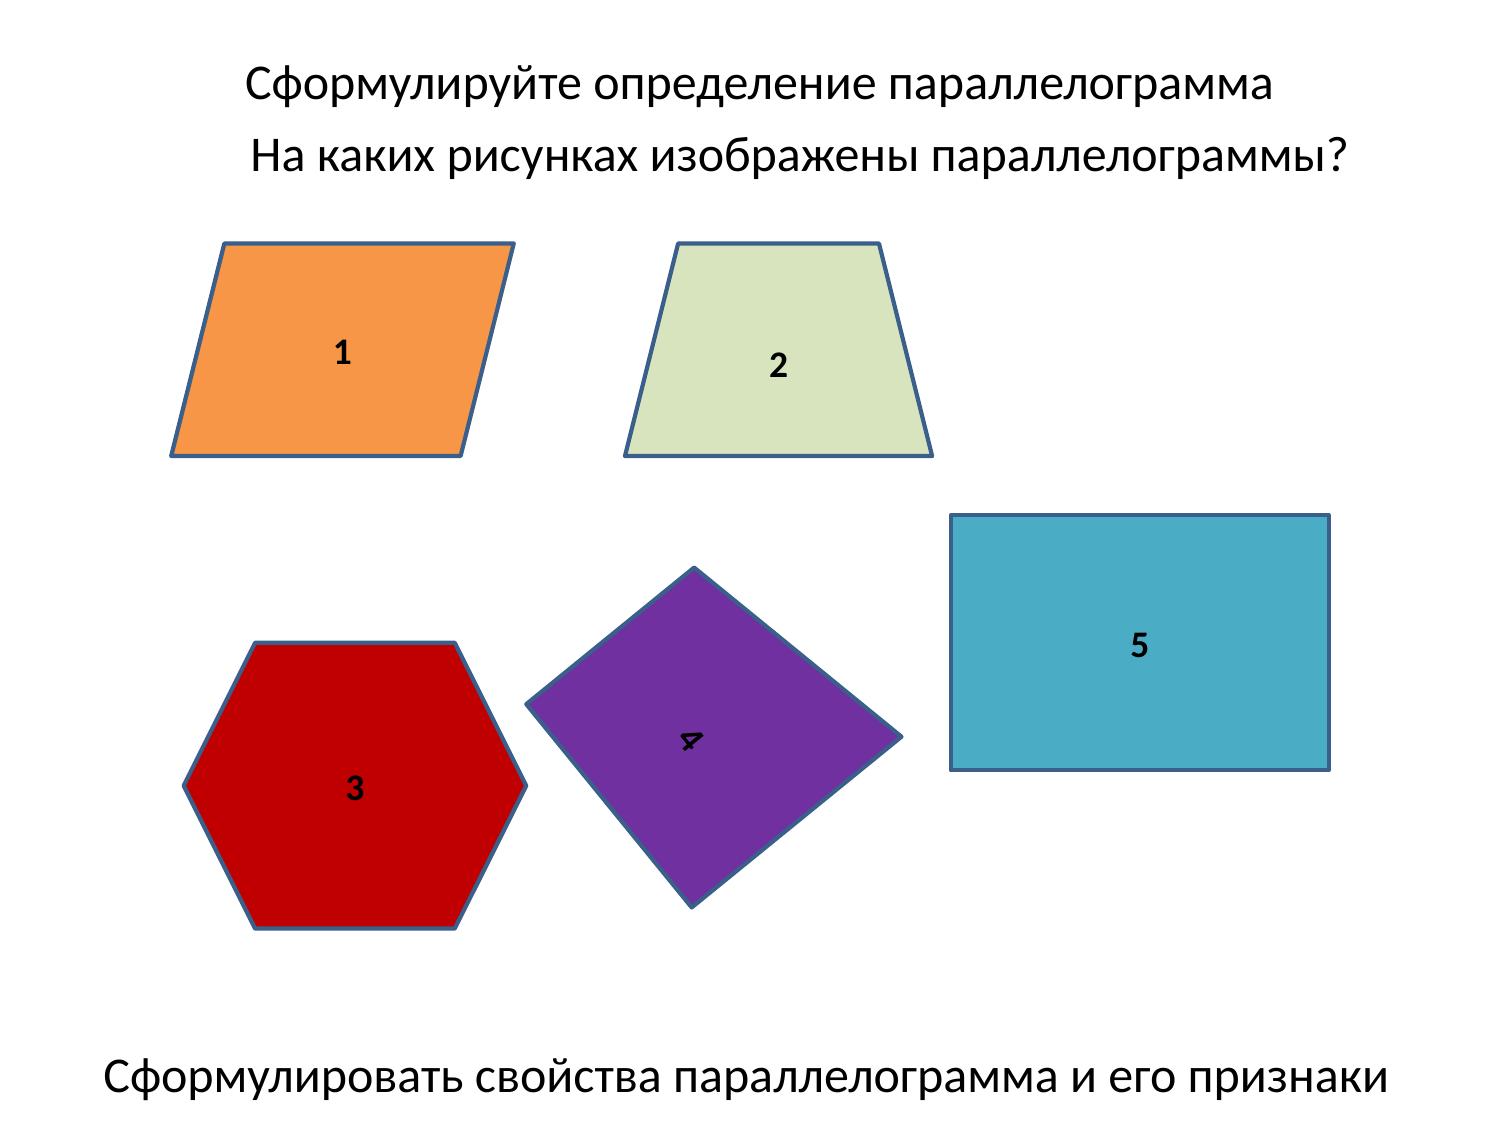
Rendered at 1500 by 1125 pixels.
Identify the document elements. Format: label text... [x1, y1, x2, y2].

text_box 5 [949, 513, 1331, 772]
text_box 2 [622, 241, 935, 459]
text_box Сформулируйте определение параллелограмма [230, 42, 1478, 118]
text_box На каких рисунках изображены параллелограммы? [235, 118, 1365, 189]
text_box 1 [169, 241, 516, 459]
text_box Сформулировать свойства параллелограмма и его признаки [88, 1034, 1500, 1110]
text_box 3 [181, 640, 529, 931]
text_box 4 [524, 565, 904, 910]
